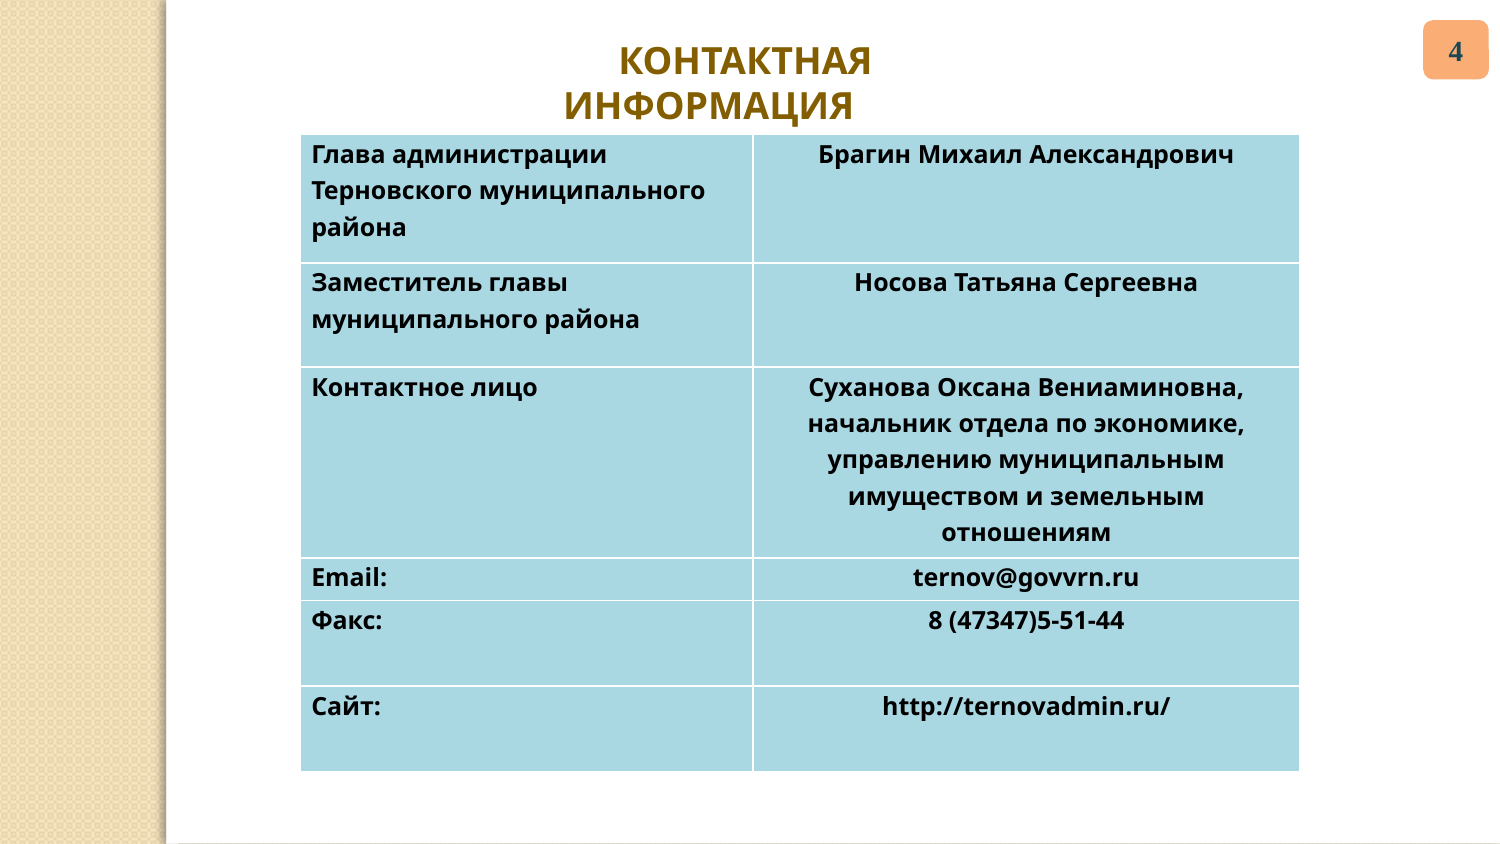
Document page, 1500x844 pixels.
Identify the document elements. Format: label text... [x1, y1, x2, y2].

table_cell Факс: [301, 601, 752, 685]
table_cell Заместитель главы муниципального района [301, 264, 752, 366]
text_box 4 [1421, 17, 1491, 82]
table_cell Носова Татьяна Сергеевна [754, 264, 1299, 366]
table_cell Сайт: [301, 687, 752, 771]
table_header Брагин Михаил Александрович [754, 135, 1299, 262]
text_box КОНТАКТНАЯ ИНФОРМАЦИЯ [416, 30, 1002, 90]
table_cell Email: [301, 559, 752, 600]
table_cell Суханова Оксана Вениаминовна, начальник отдела по экономике, управлению муниципальным имуществом и земельным отношениям [754, 368, 1299, 557]
table_cell 8 (47347)5-51-44 [754, 601, 1299, 685]
table_cell ternov@govvrn.ru [754, 559, 1299, 600]
table_cell Контактное лицо [301, 368, 752, 557]
table_header Глава администрации Терновского муниципального района [301, 135, 752, 262]
table_cell http://ternovadmin.ru/ [754, 687, 1299, 771]
